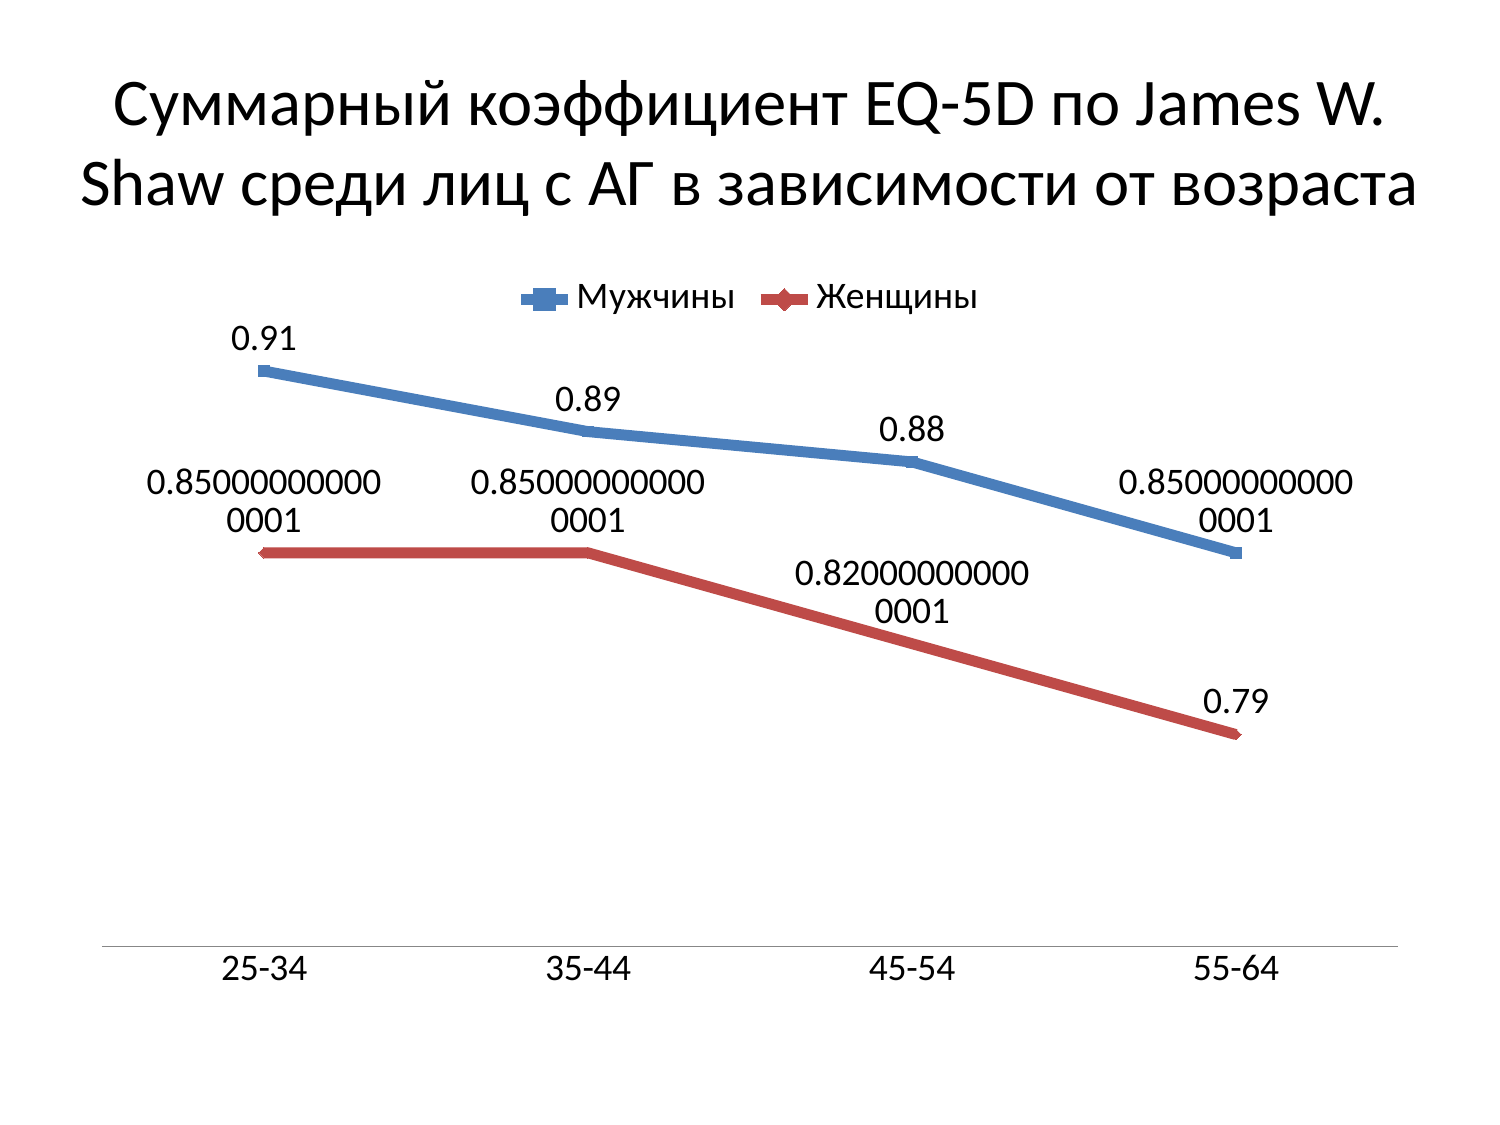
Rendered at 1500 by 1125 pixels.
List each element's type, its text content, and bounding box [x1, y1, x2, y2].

title Суммарный коэффициент EQ-5D по James W. Shaw среди лиц с АГ в зависимости от возраста [29, 45, 1471, 233]
chart [74, 262, 1426, 1006]
